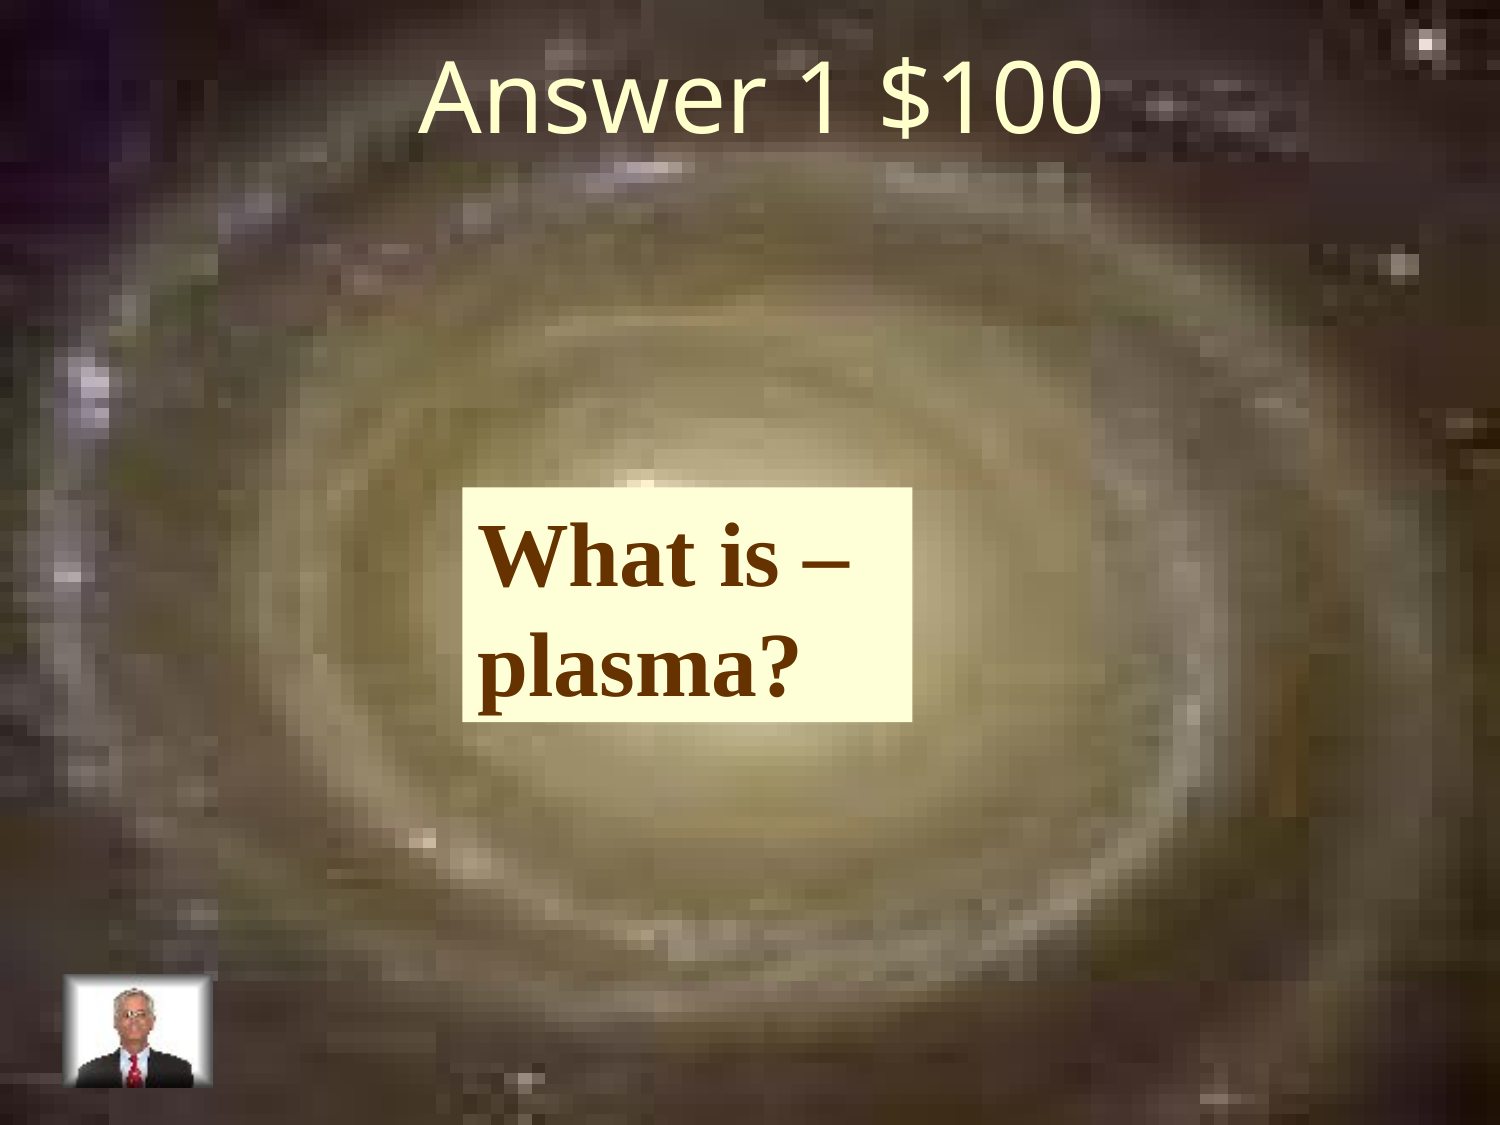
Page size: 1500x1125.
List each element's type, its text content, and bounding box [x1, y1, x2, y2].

text_box What is – plasma? [462, 487, 913, 723]
title Answer 1 $100 [124, 0, 1401, 188]
picture [0, 0, 1500, 1125]
